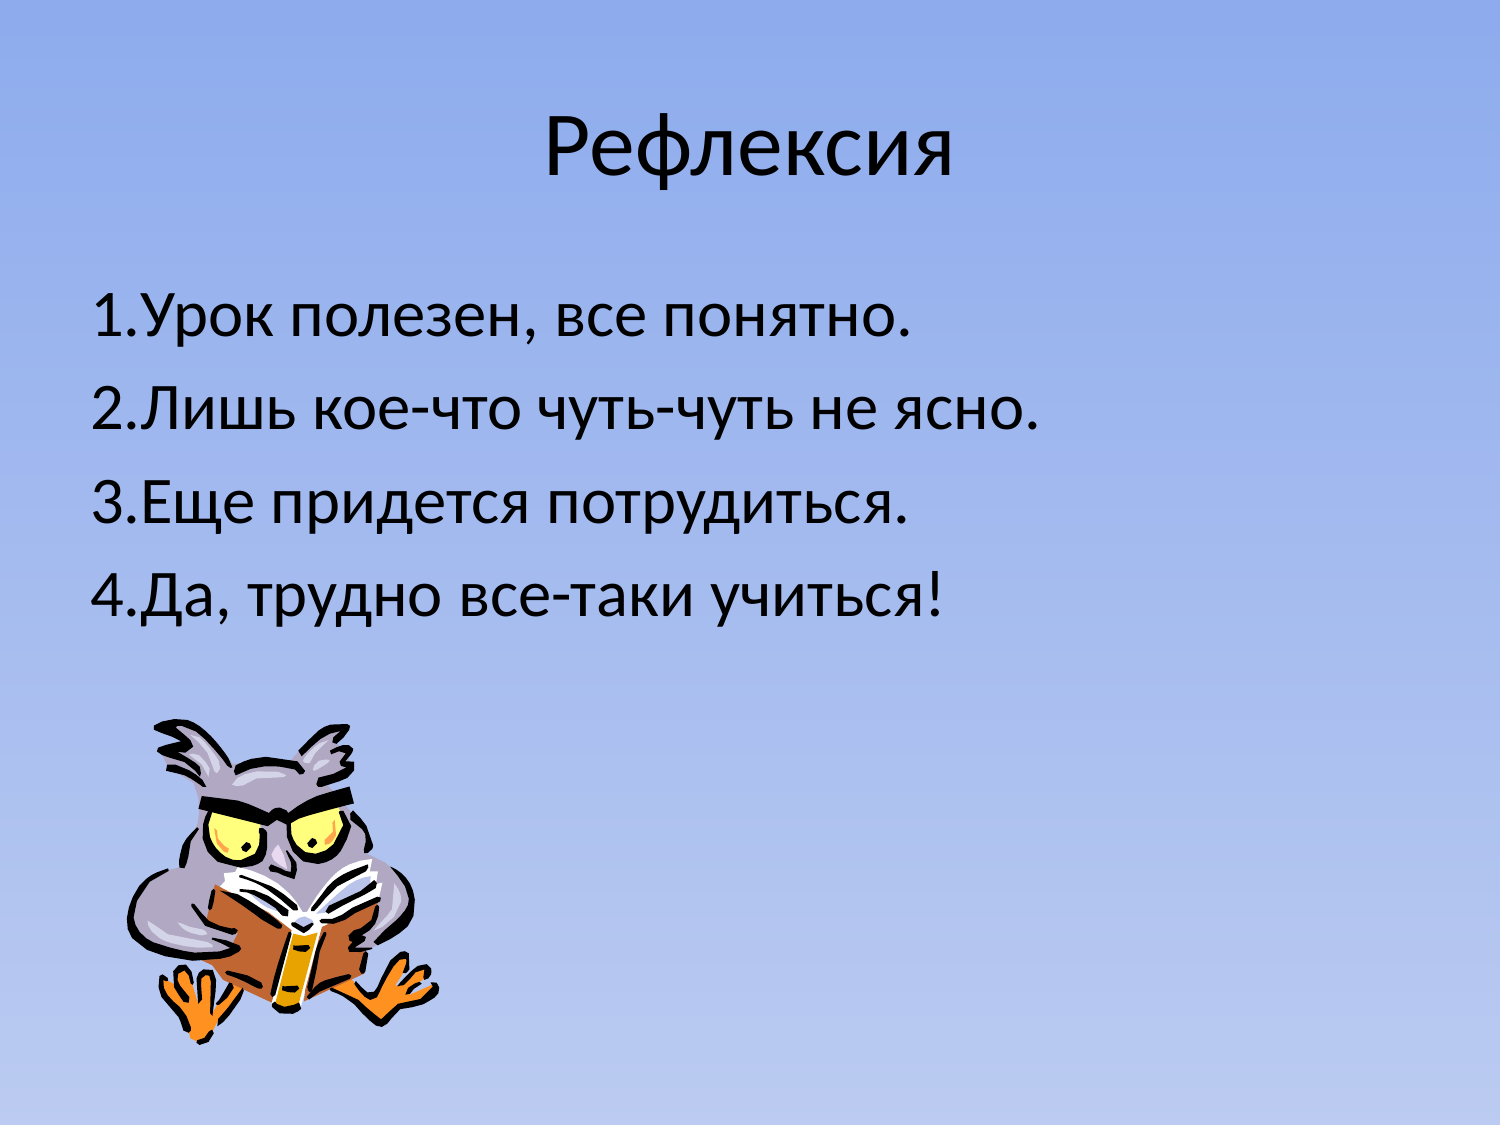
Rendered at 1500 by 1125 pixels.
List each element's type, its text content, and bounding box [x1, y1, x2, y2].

list 1.Урок полезен, все понятно. 2.Лишь кое-что чуть-чуть не ясно. 3.Еще придется потрудиться. 4.Да, трудно все-таки учиться! [75, 262, 1425, 1005]
title Рефлексия [75, 45, 1425, 233]
picture [123, 715, 443, 1049]
